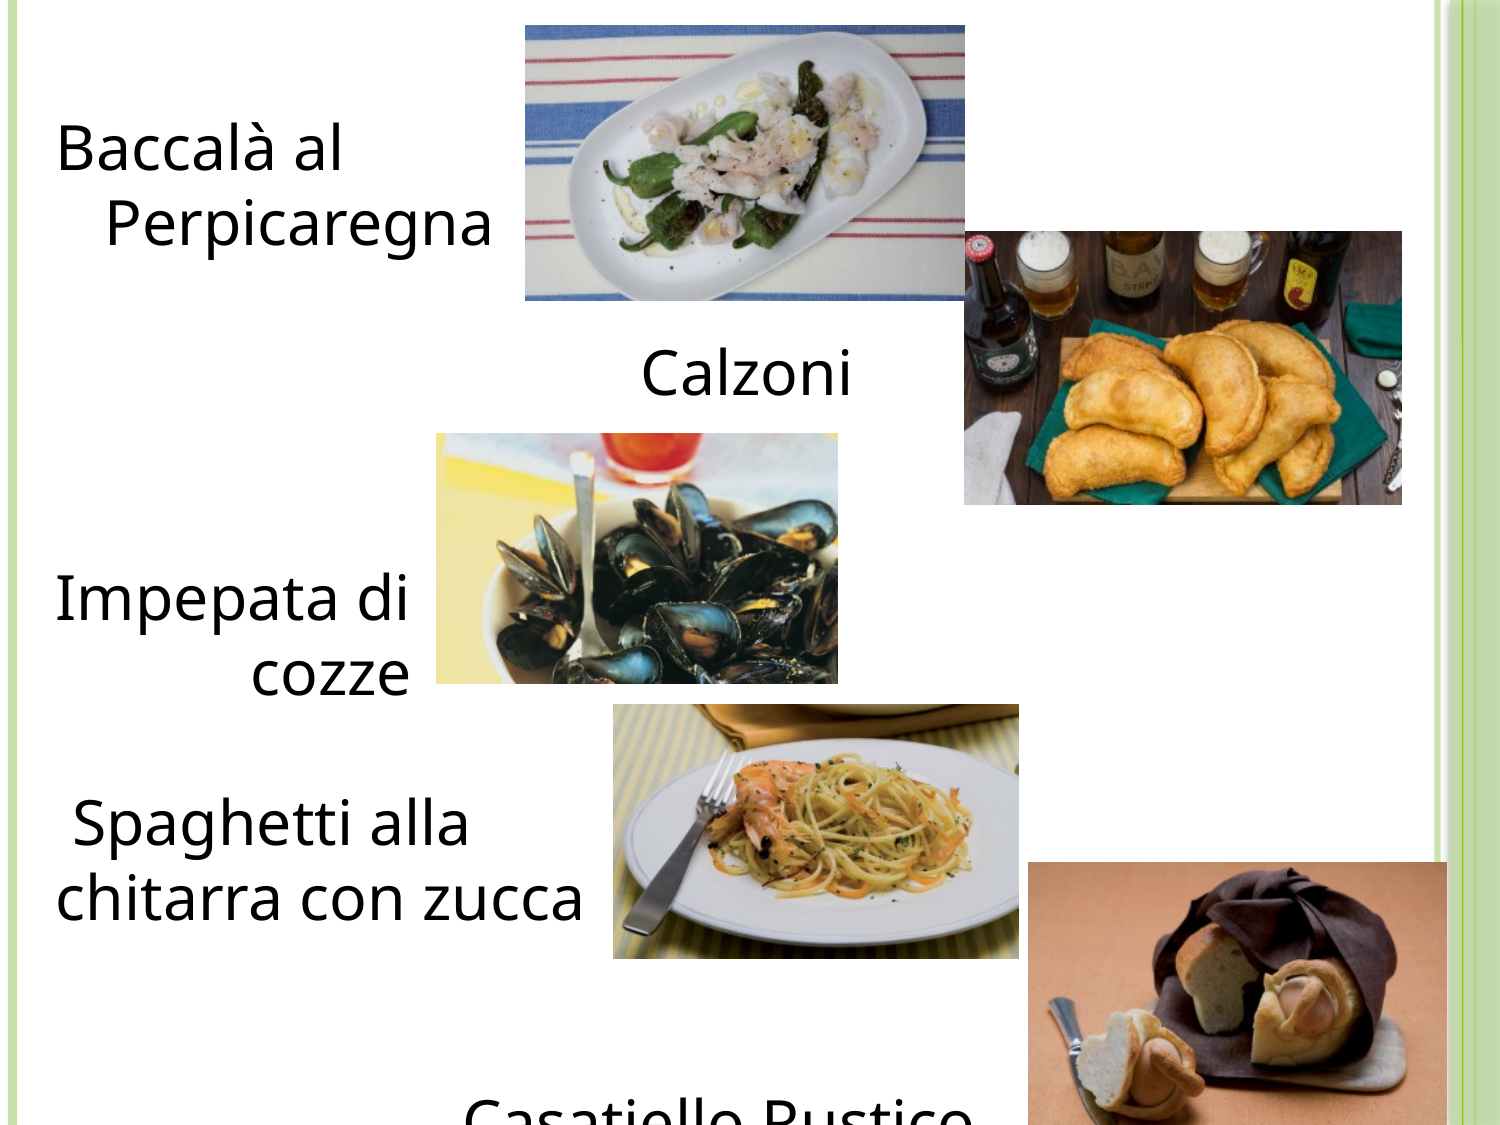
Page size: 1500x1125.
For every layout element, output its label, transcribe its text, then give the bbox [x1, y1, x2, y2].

text_box Baccalà al Perpicaregna Calzoni Impepata di cozze Spaghetti alla chitarra con zucca Casatiello Rustico [41, 25, 1412, 1125]
picture [524, 25, 1403, 506]
picture [435, 432, 838, 685]
picture [1028, 862, 1448, 1125]
picture [612, 703, 1019, 959]
